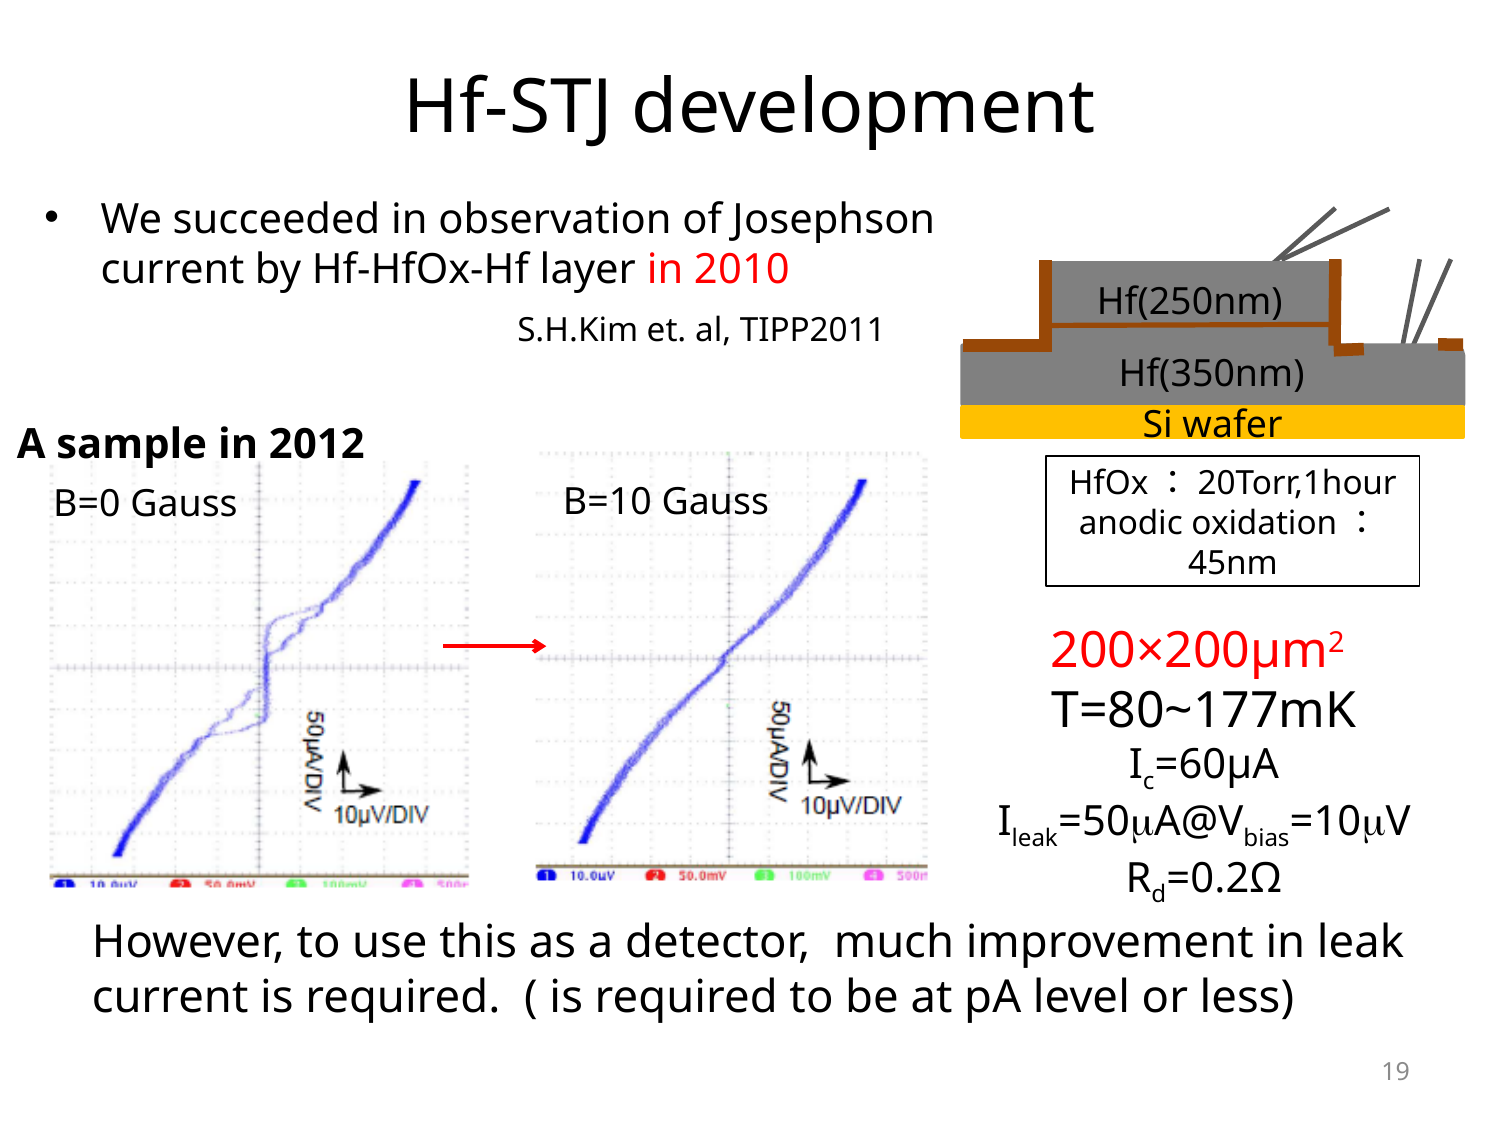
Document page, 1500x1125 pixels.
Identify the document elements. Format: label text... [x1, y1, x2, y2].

picture [24, 445, 963, 918]
text_box A sample in 2012 [2, 408, 380, 474]
title Hf-STJ development [75, 45, 1425, 161]
list We succeeded in observation of Josephson current by Hf-HfOx-Hf layer in 2010 S.H.Kim et. al, TIPP2011 [29, 183, 1027, 381]
slide_number 19 [1074, 1042, 1425, 1103]
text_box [962, 207, 1464, 438]
text_box 200×200μm2 T=80~177mK Ic=60μA Ileak=50A@Vbias=10V Rd=0.2Ω [962, 609, 1446, 916]
text_box HfOx：20Torr,1hour anodic oxidation：45nm [1044, 454, 1422, 588]
